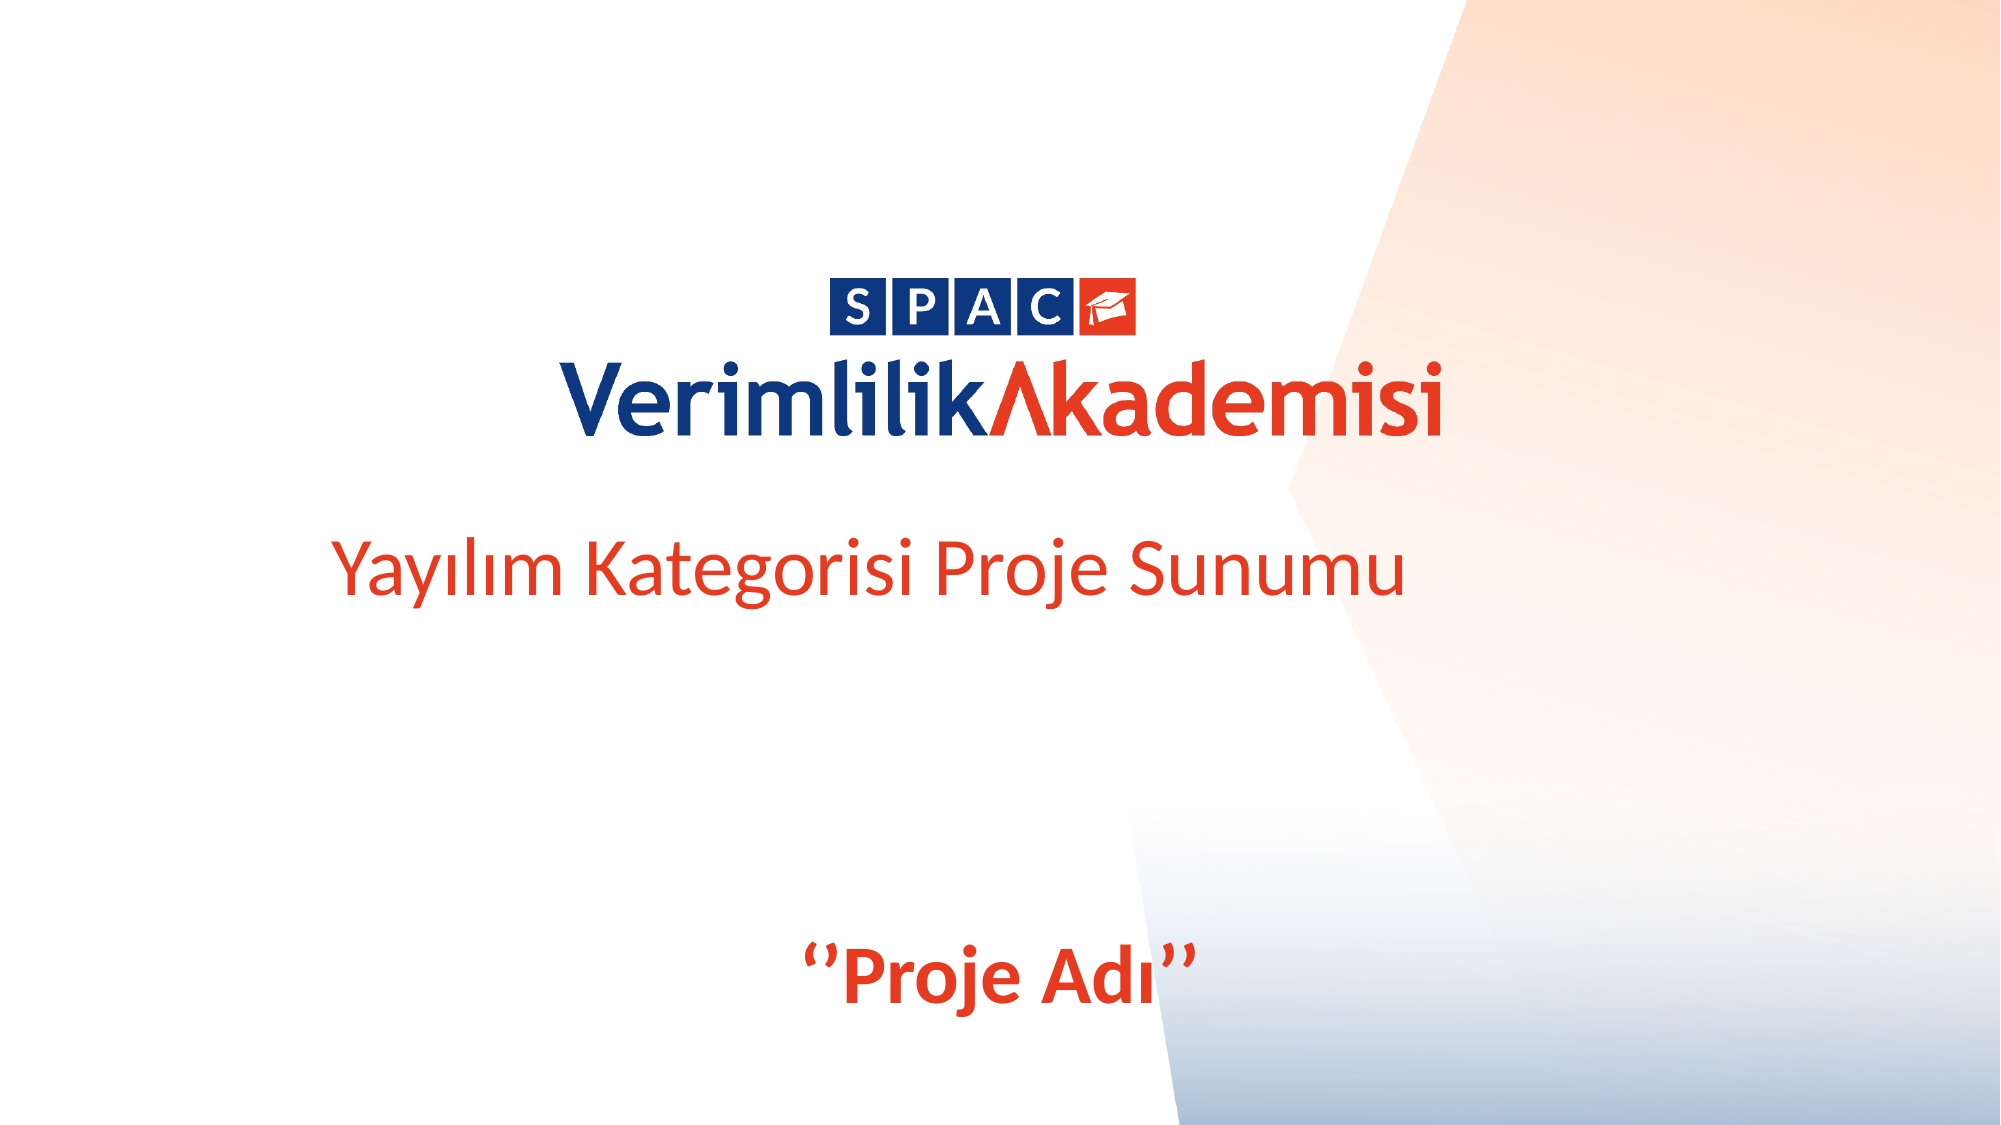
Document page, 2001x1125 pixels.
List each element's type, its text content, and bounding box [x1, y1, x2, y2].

text_box ‘’Proje Adı’’ [316, 916, 1684, 1024]
picture [0, 0, 2000, 1125]
title Yayılım Kategorisi Proje Sunumu [316, 497, 1684, 628]
